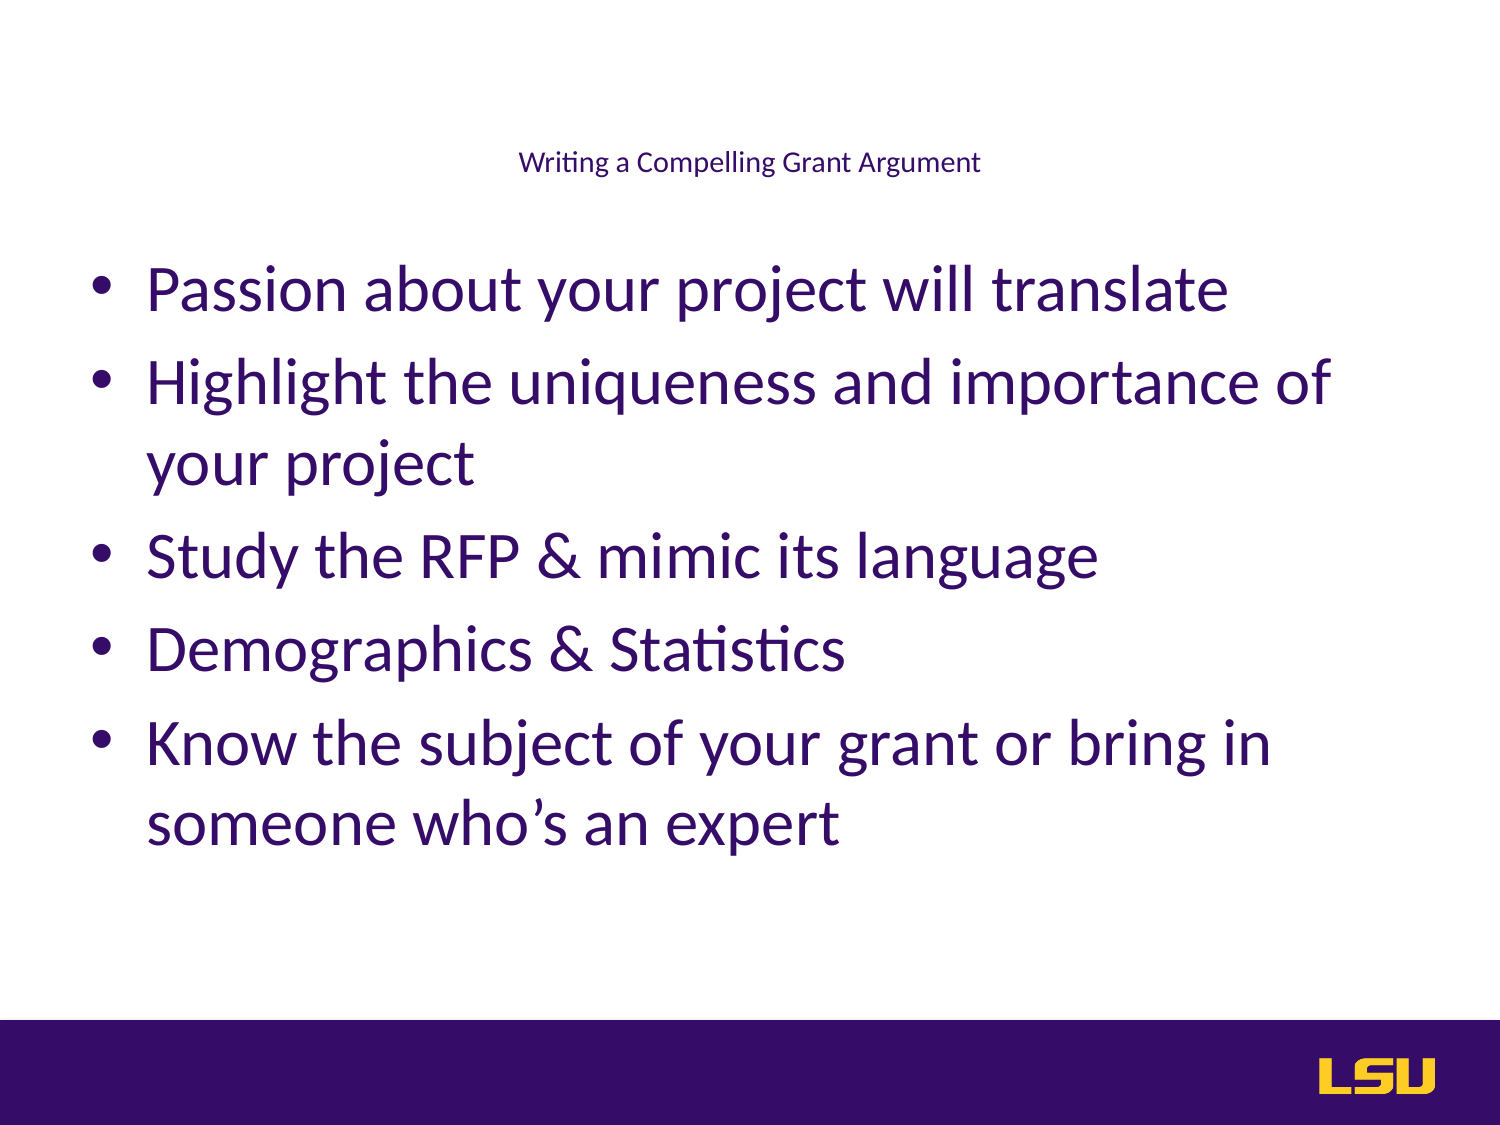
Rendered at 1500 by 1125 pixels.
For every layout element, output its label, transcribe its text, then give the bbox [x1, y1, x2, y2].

list Passion about your project will translate ​ Highlight the uniqueness and importance of your project​ Study the RFP & mimic its language ​ Demographics & Statistics Know the subject of your grant or bring in someone who’s an expert [75, 237, 1425, 980]
title Writing a Compelling Grant Argument​ [0, 133, 1500, 223]
